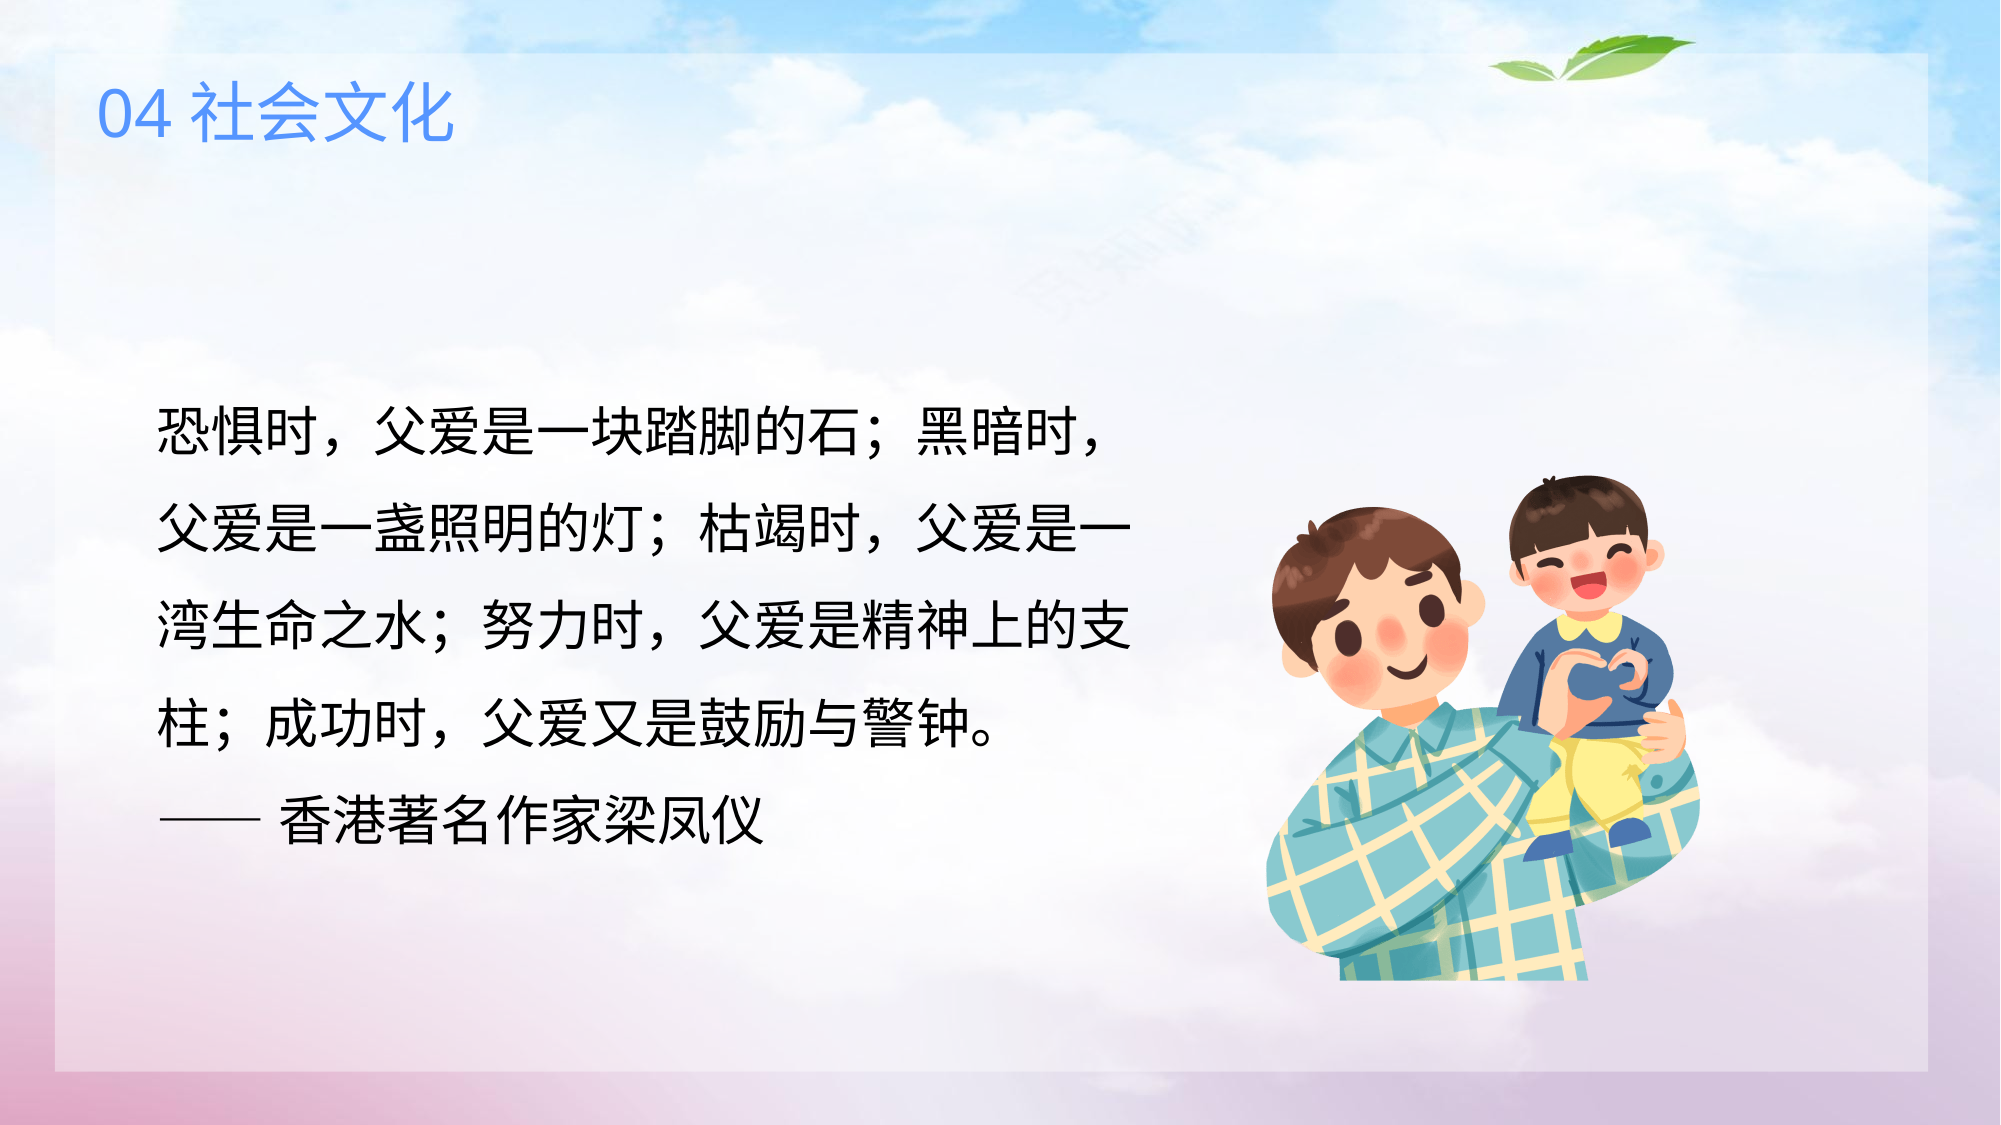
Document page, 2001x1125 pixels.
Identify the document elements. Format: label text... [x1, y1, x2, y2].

text_box [54, 52, 1929, 1073]
text_box 04社会文化 [81, 63, 471, 159]
text_box 恐惧时，父爱是一块踏脚的石；黑暗时，父爱是一盏照明的灯；枯竭时，父爱是一湾生命之水；努力时，父爱是精神上的支柱；成功时，父爱又是鼓励与警钟。 ——香港著名作家梁凤仪 [141, 356, 1194, 859]
picture [0, 0, 2001, 1125]
